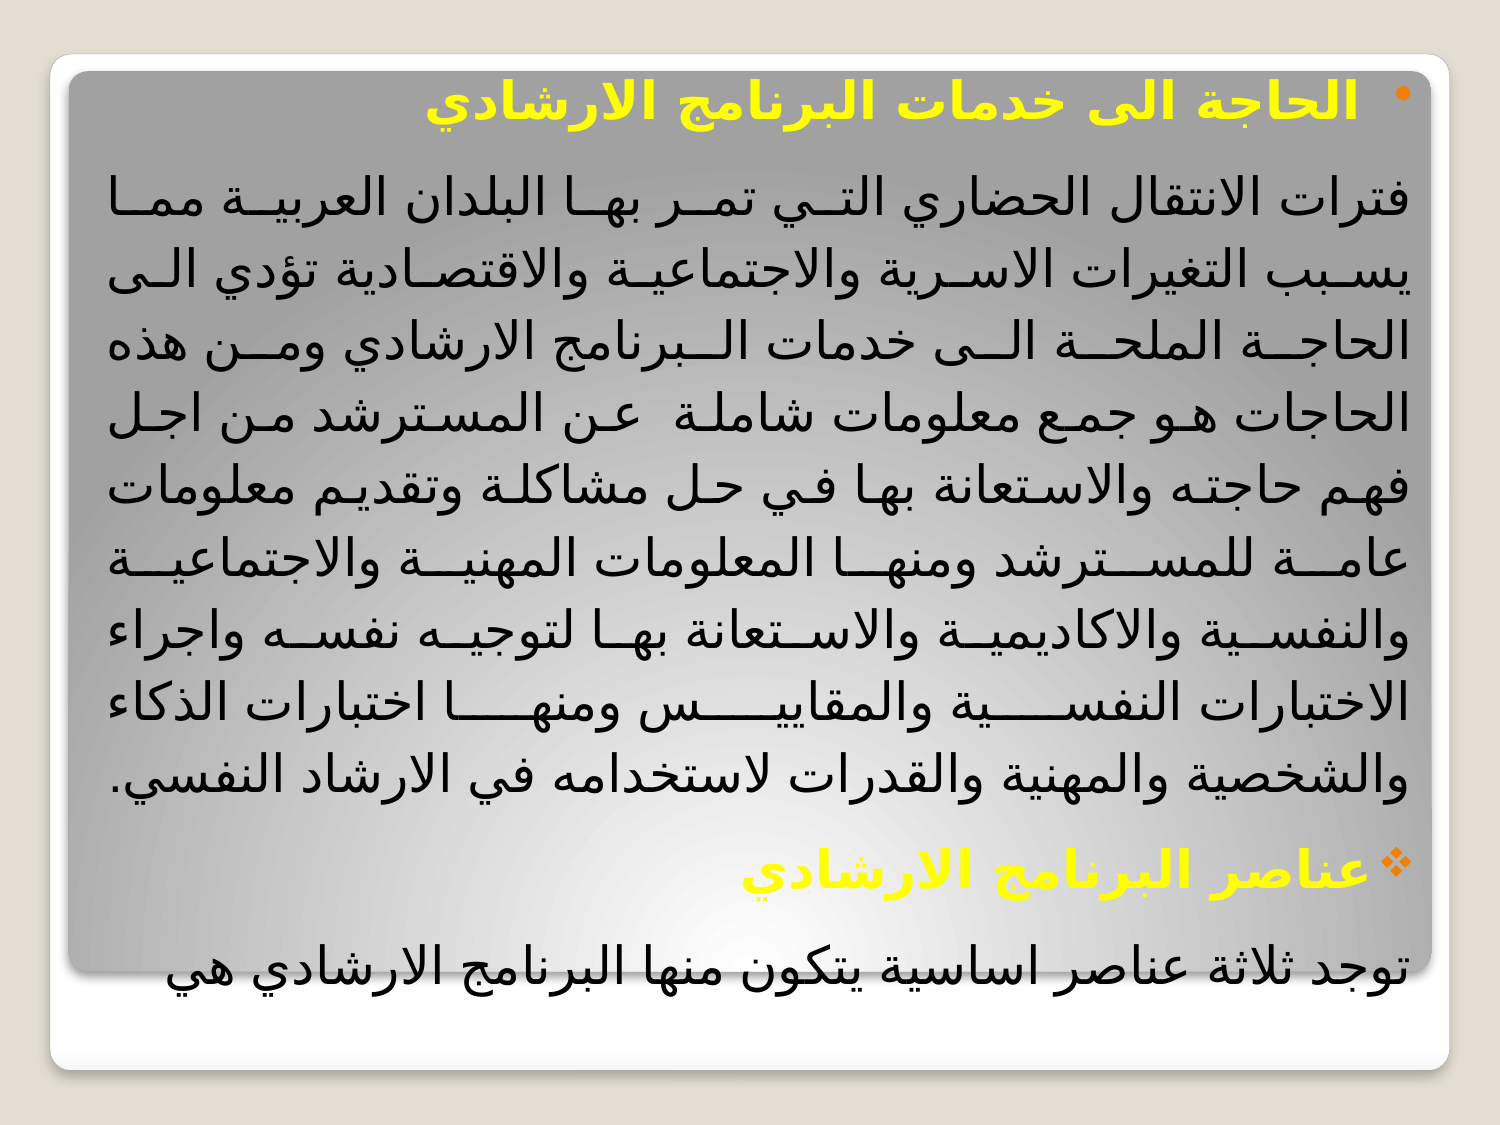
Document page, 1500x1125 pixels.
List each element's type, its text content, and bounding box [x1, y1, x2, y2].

list الحاجة الى خدمات البرنامج الارشادي فترات الانتقال الحضاري التي تمر بها البلدان العربية مما يسبب التغيرات الاسرية والاجتماعية والاقتصادية تؤدي الى الحاجة الملحة الى خدمات البرنامج الارشادي ومن هذه الحاجات هو جمع معلومات شاملة عن المسترشد من اجل فهم حاجته والاستعانة بها في حل مشاكلة وتقديم معلومات عامة للمسترشد ومنها المعلومات المهنية والاجتماعية والنفسية والاكاديمية والاستعانة بها لتوجيه نفسه واجراء الاختبارات النفسية والمقاييس ومنها اختبارات الذكاء والشخصية والمهنية والقدرات لاستخدامه في الارشاد النفسي. عناصر البرنامج الارشادي توجد ثلاثة عناصر اساسية يتكون منها البرنامج الارشادي هي [76, 42, 1427, 1047]
